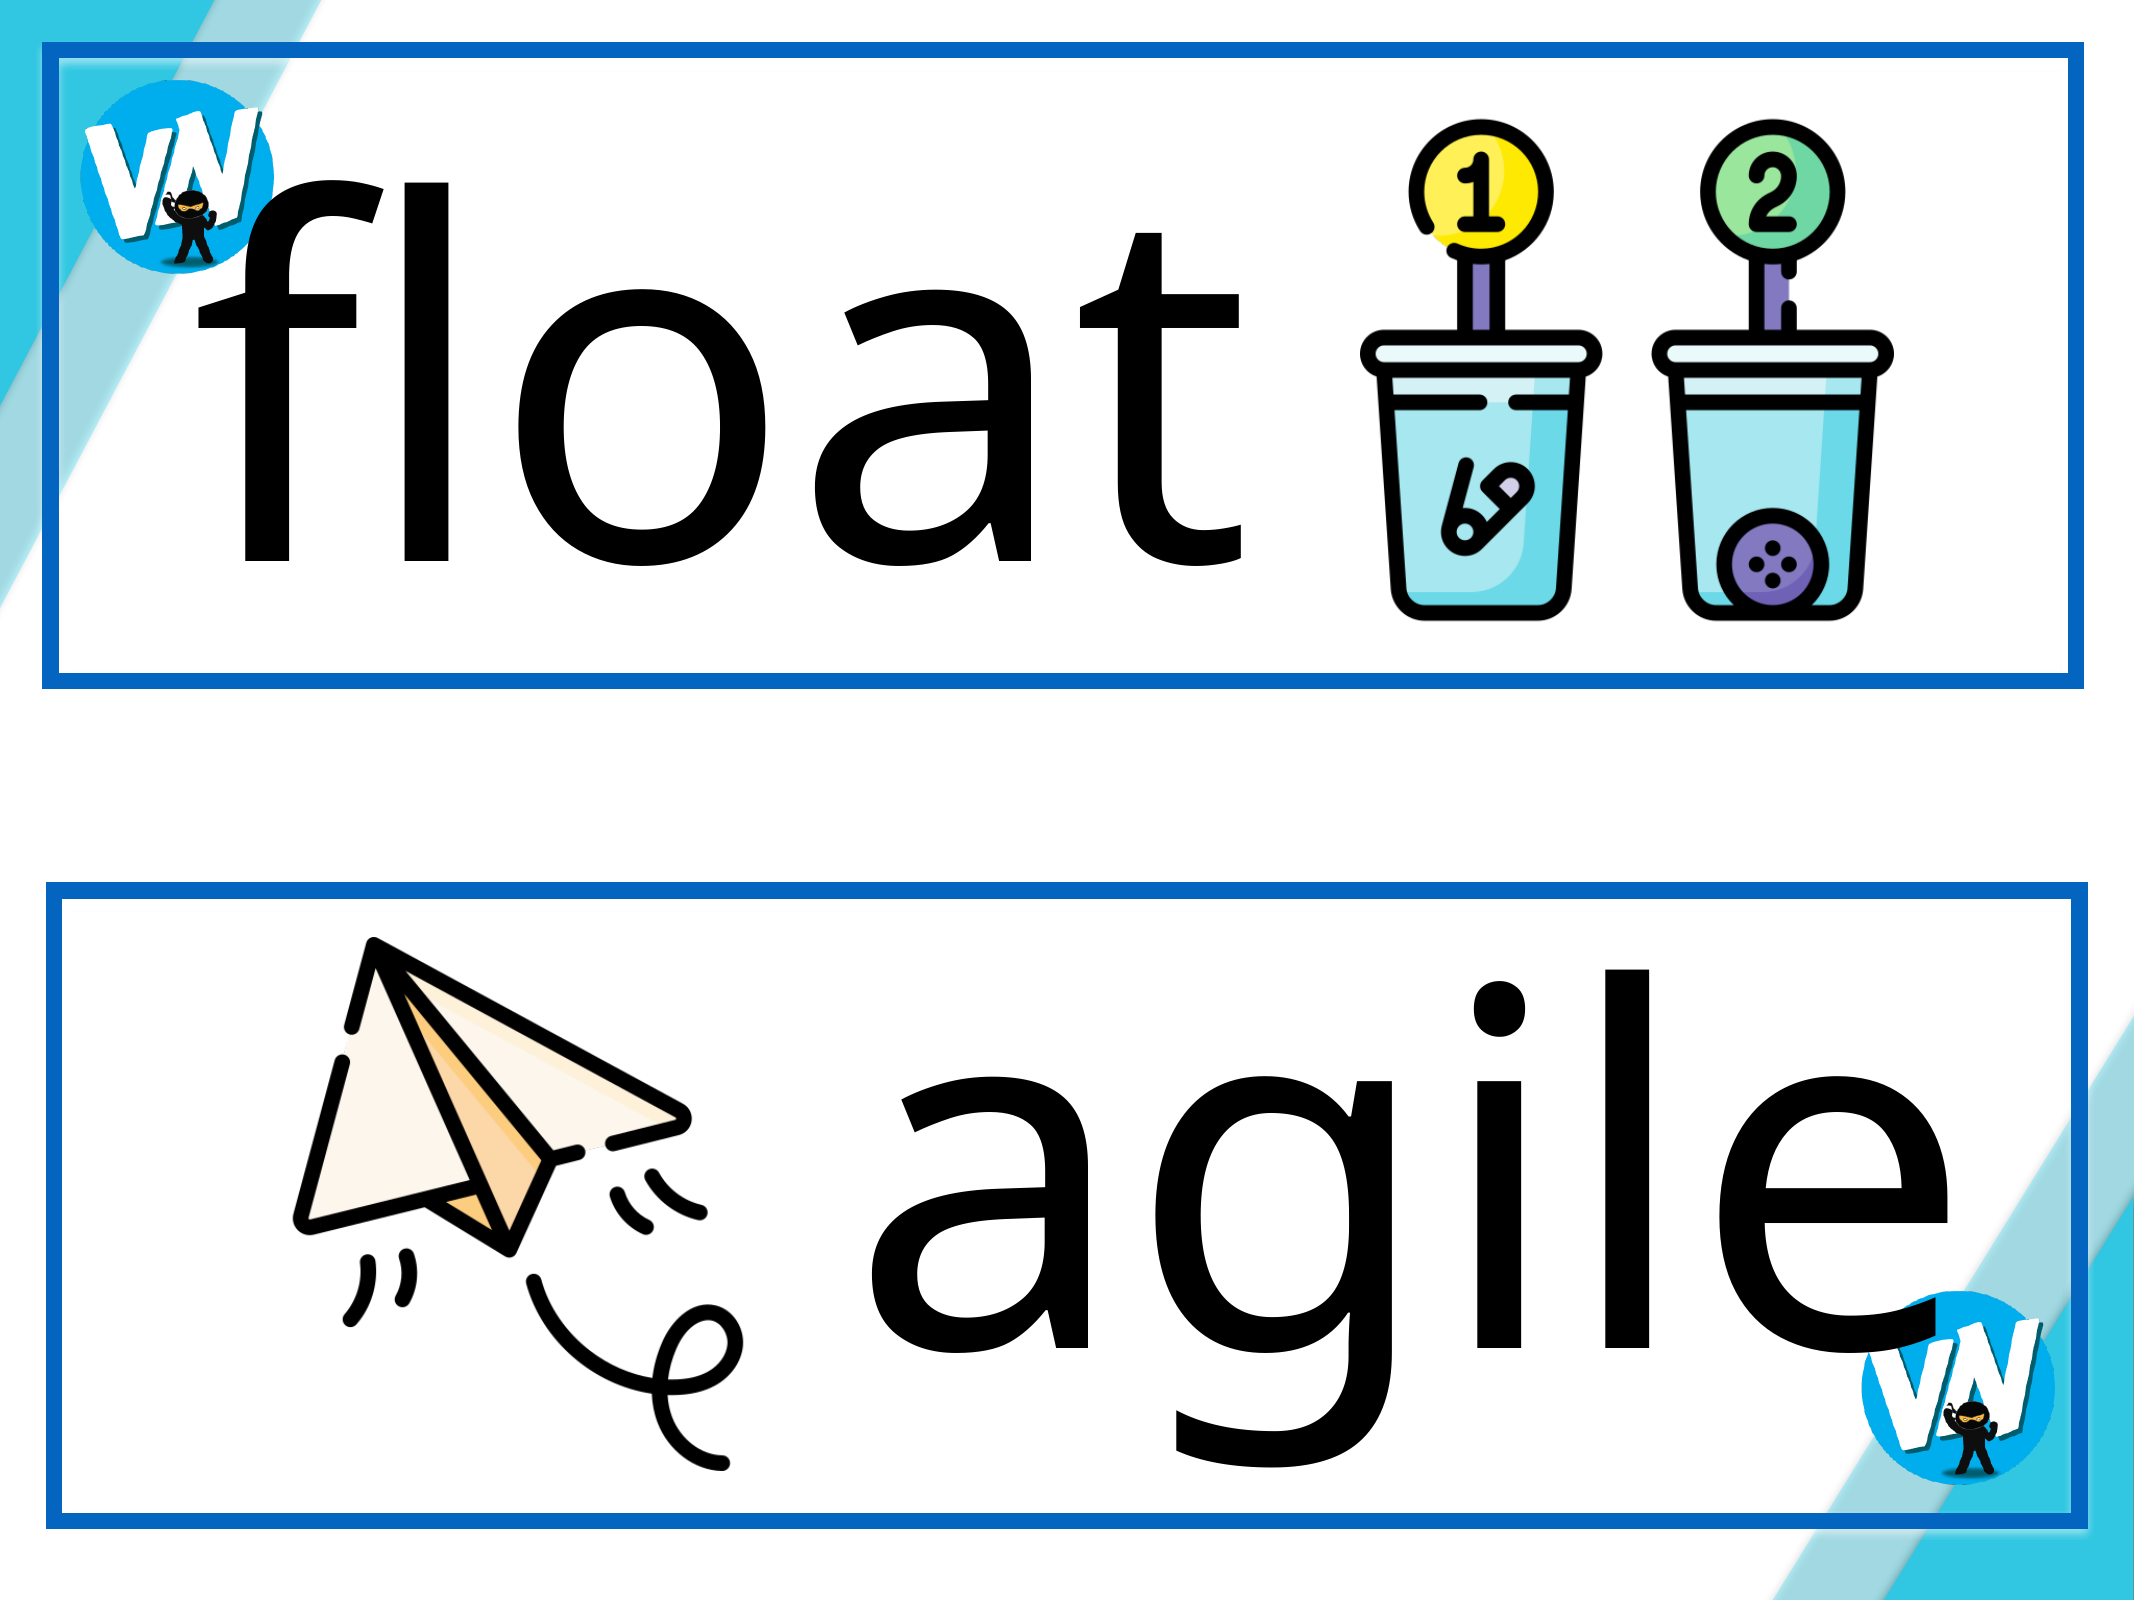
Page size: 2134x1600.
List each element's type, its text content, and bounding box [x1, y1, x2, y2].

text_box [1963, 235, 2134, 1600]
picture [1837, 1288, 2080, 1488]
picture [57, 77, 299, 278]
text_box [86, 890, 1956, 1522]
picture [251, 937, 785, 1472]
text_box float [183, 55, 1261, 670]
picture [1360, 103, 1894, 638]
text_box [86, 50, 2076, 681]
text_box agile [398, 842, 1956, 1457]
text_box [0, 0, 78, 1544]
